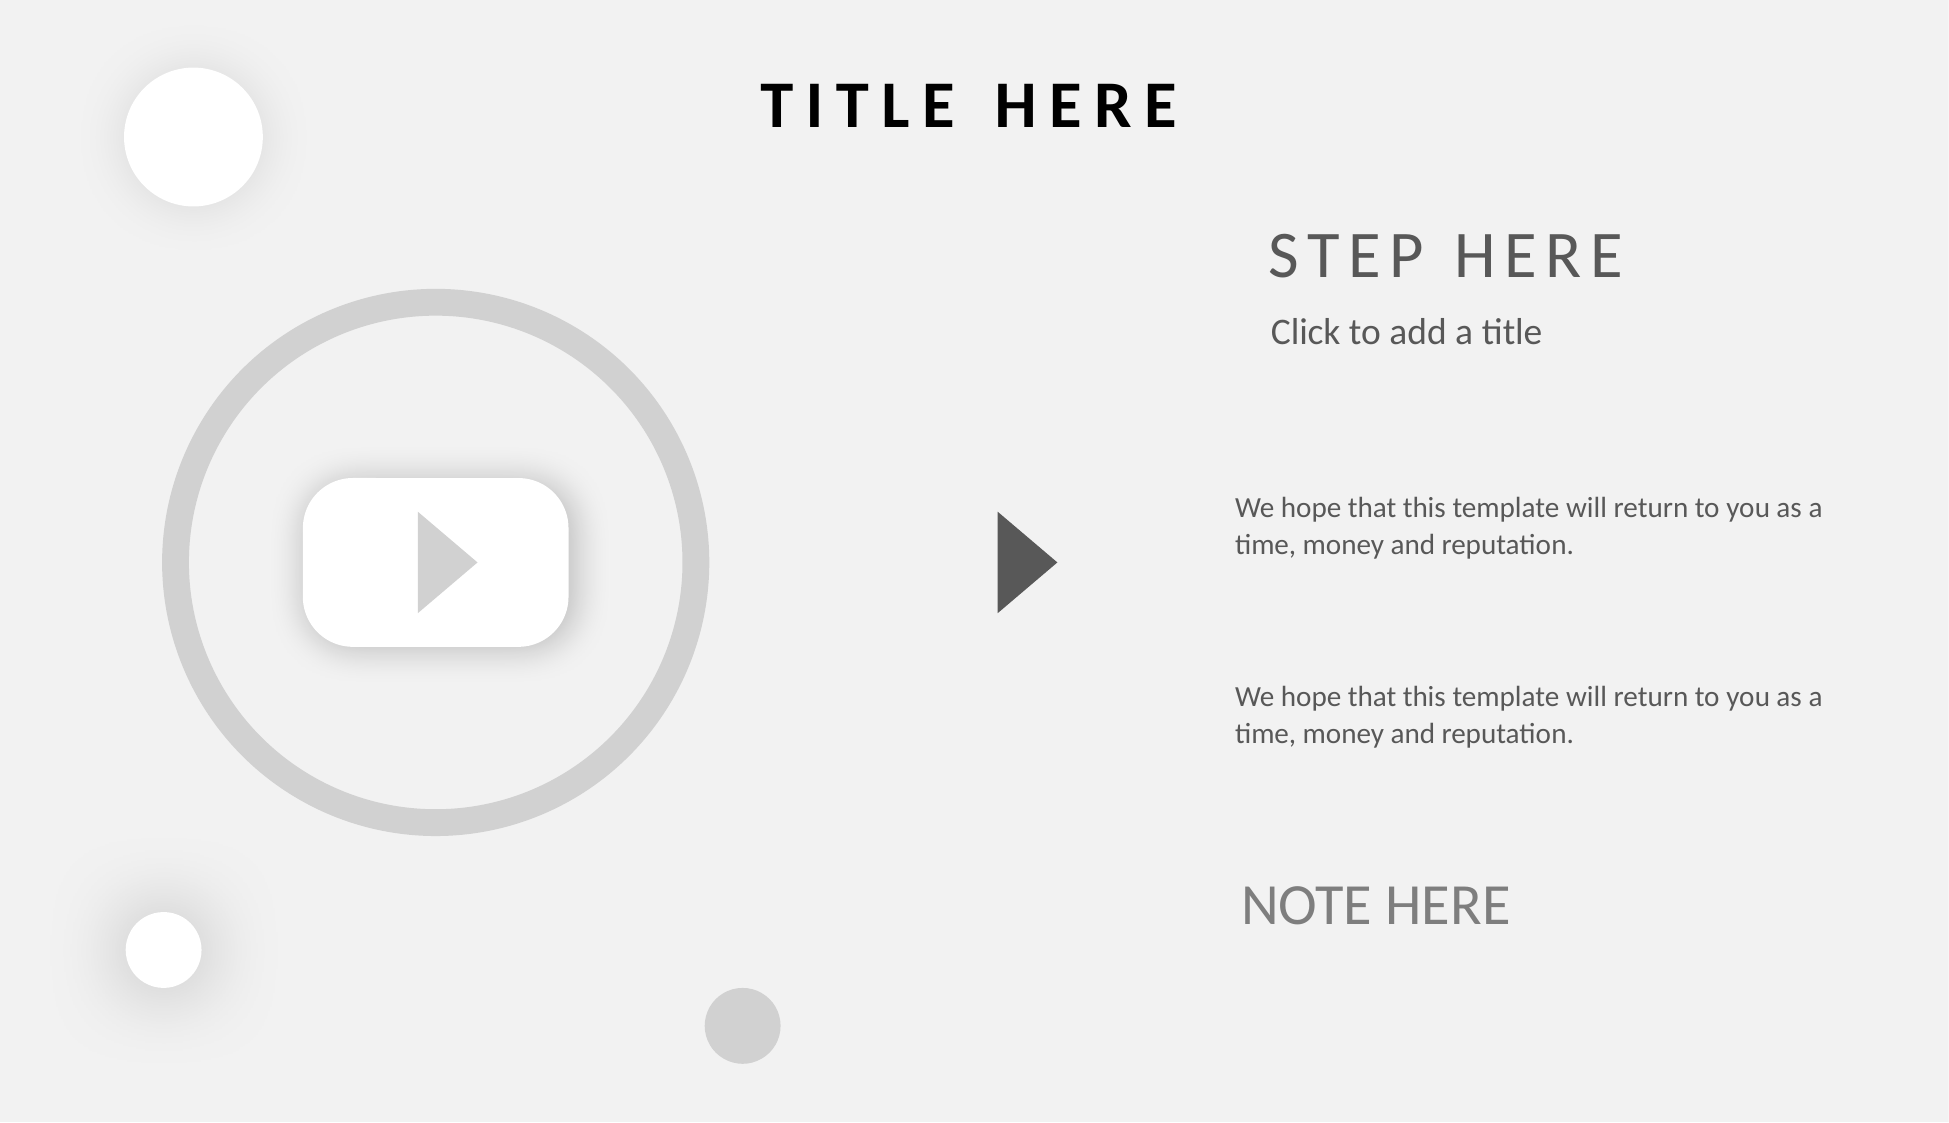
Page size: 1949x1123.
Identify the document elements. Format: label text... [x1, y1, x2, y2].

text_box [124, 67, 263, 207]
text_box [997, 511, 1058, 614]
text_box NOTE HERE [1226, 858, 1638, 944]
text_box We hope that this template will return to you as a time, money and reputation. [1220, 667, 1902, 757]
text_box [704, 987, 781, 1064]
text_box We hope that this template will return to you as a time, money and reputation. [1220, 478, 1902, 568]
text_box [302, 477, 569, 648]
text_box TITLE HERE [289, 53, 1649, 148]
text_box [1161, 203, 1731, 361]
text_box [162, 288, 710, 837]
text_box [125, 912, 202, 988]
